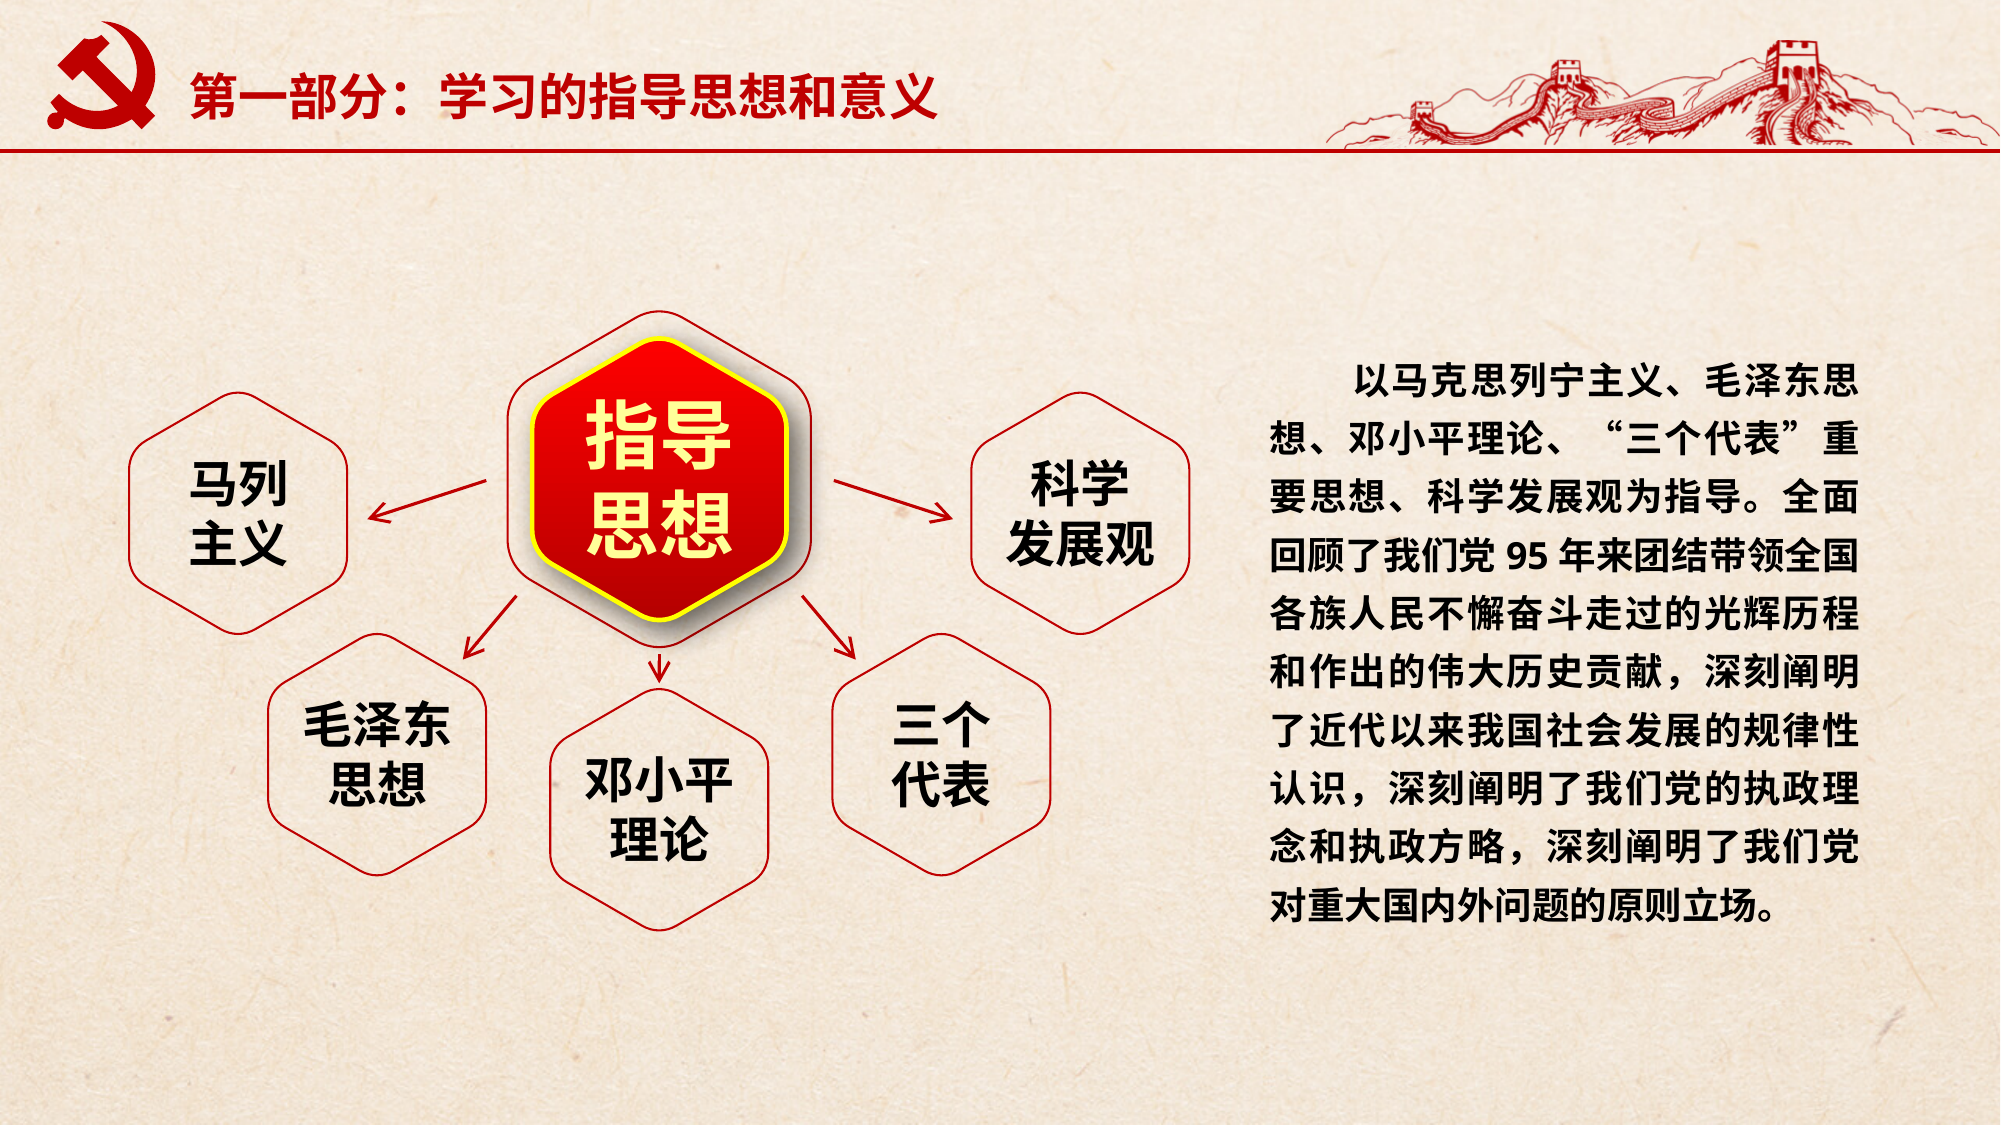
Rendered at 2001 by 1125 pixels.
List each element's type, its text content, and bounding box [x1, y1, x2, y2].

text_box 毛泽东 思想 [287, 686, 467, 822]
text_box 科学 发展观 [990, 445, 1171, 580]
text_box 三个 代表 [876, 686, 1007, 822]
text_box [47, 21, 156, 130]
text_box 第一部分：学习的指导思想和意义 [173, 57, 1038, 133]
text_box 邓小平 理论 [569, 741, 750, 877]
text_box [832, 633, 1051, 876]
text_box [971, 392, 1190, 634]
text_box [777, 401, 788, 558]
text_box [574, 337, 744, 380]
text_box [570, 576, 749, 622]
text_box [129, 392, 348, 634]
text_box [507, 311, 808, 584]
text_box [268, 633, 487, 876]
text_box [531, 400, 542, 558]
text_box 以马克思列宁主义、毛泽东思想、邓小平理论、“三个代表”重要思想、科学发展观为指导。全面回顾了我们党95年来团结带领全国各族人民不懈奋斗走过的光辉历程和作出的伟大历史贡献，深刻阐明了近代以来我国社会发展的规律性认识，深刻阐明了我们党的执政理念和执政方略，深刻阐明了我们党对重大国内外问题的原则立场。 [1255, 335, 1876, 935]
text_box 指导思想 [542, 380, 777, 576]
text_box 马列 主义 [173, 445, 303, 580]
text_box [550, 689, 769, 931]
picture [0, 0, 2001, 1125]
